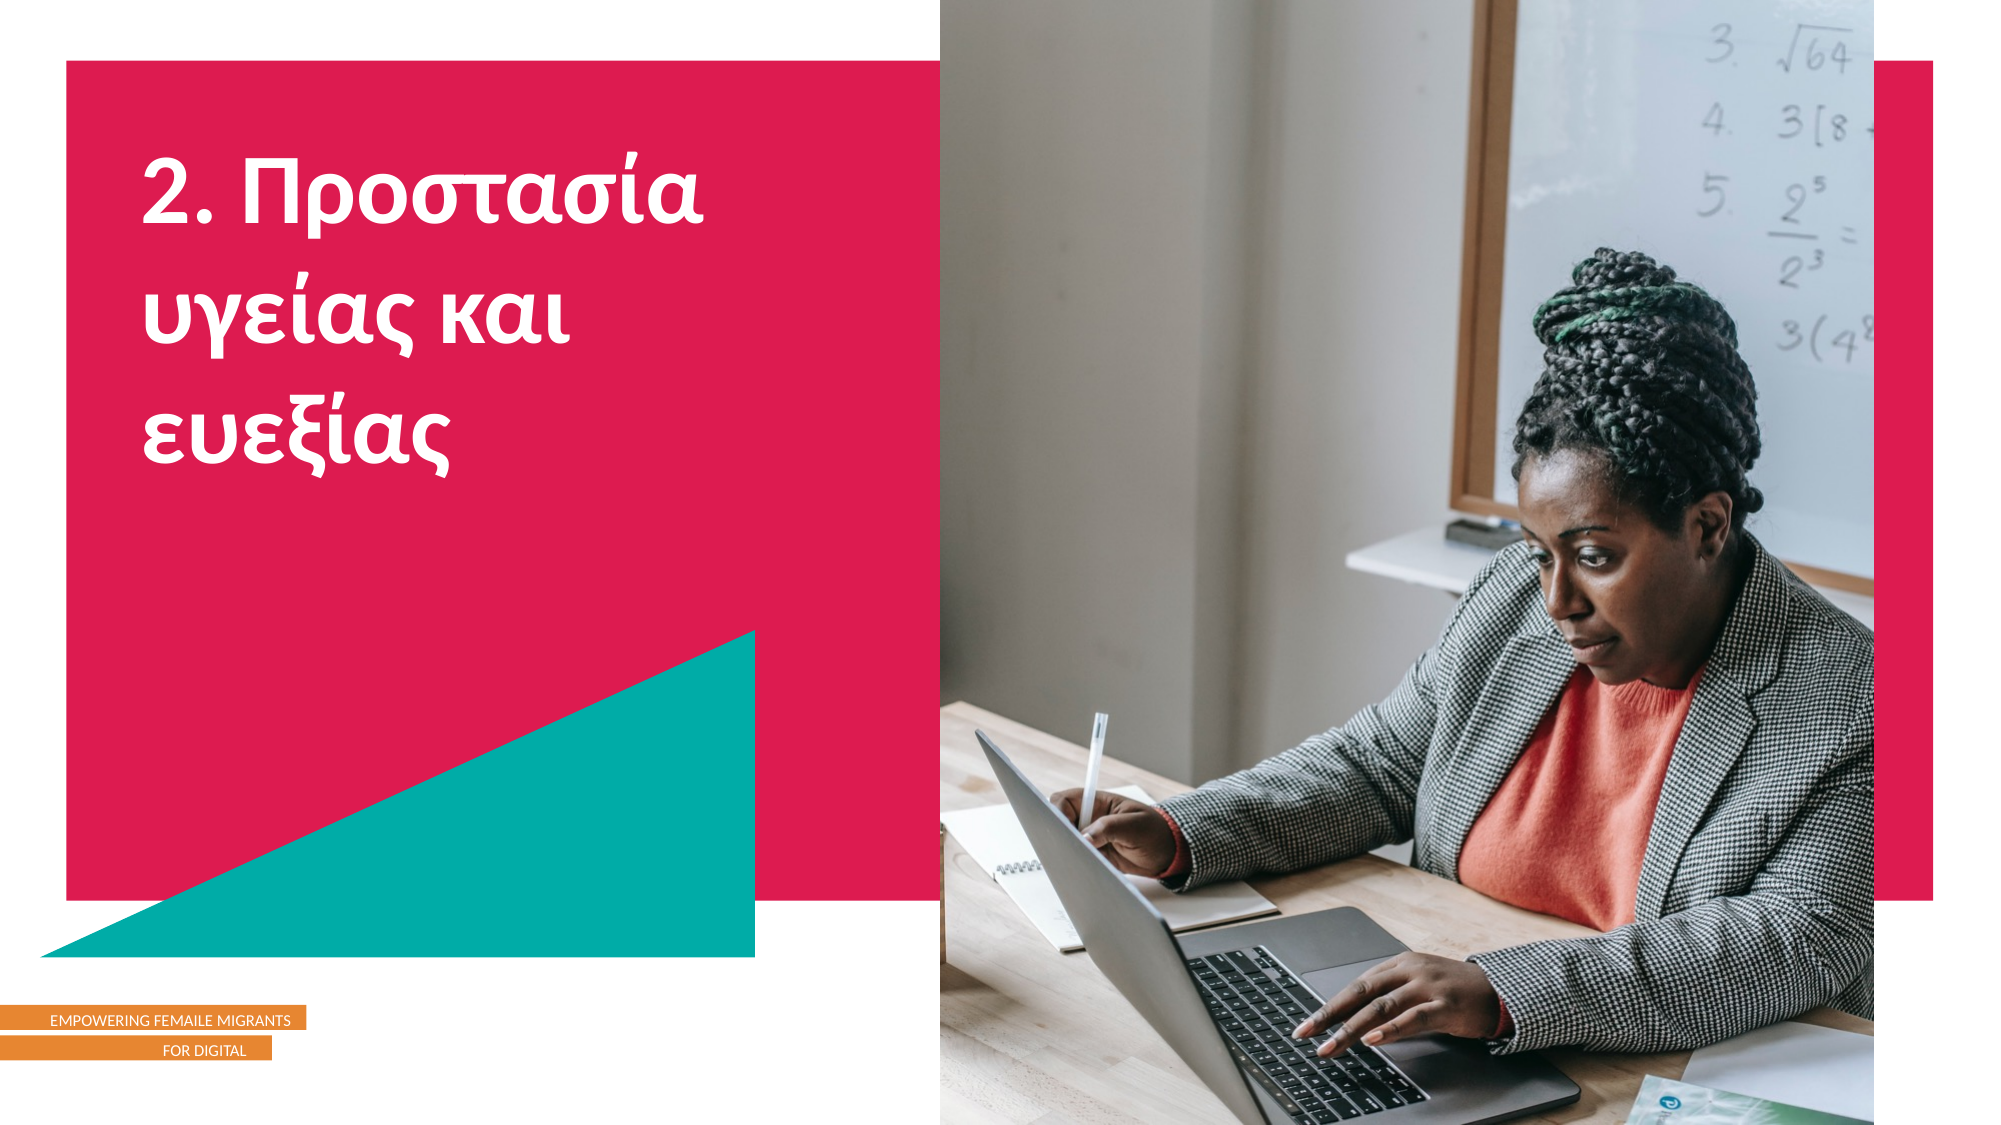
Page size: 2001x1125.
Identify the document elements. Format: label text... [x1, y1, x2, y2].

picture [940, 0, 1874, 1125]
text_box 2. Προστασία υγείας και ευεξίας [126, 116, 914, 231]
